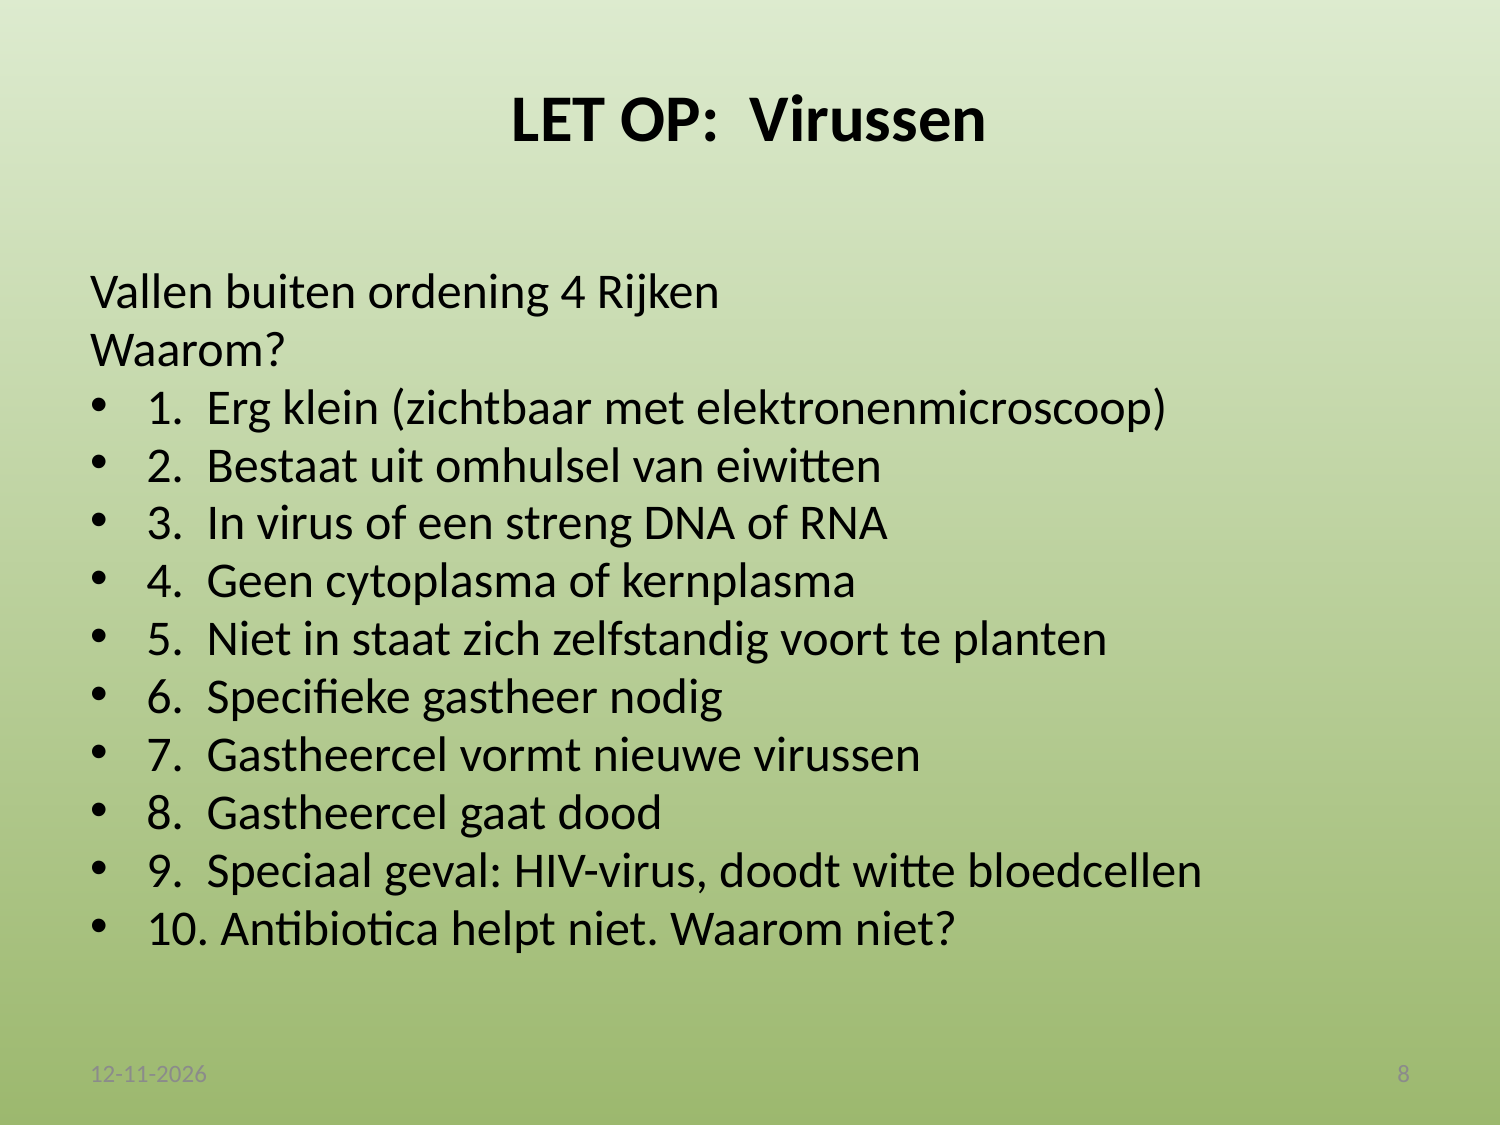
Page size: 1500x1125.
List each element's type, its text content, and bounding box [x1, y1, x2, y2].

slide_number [75, 1042, 425, 1103]
title LET OP: Virussen [75, 45, 1425, 185]
list Vallen buiten ordening 4 Rijken Waarom? 1. Erg klein (zichtbaar met elektronenmicroscoop) 2. Bestaat uit omhulsel van eiwitten 3. In virus of een streng DNA of RNA 4. Geen cytoplasma of kernplasma 5. Niet in staat zich zelfstandig voort te planten 6. Specifieke gastheer nodig 7. Gastheercel vormt nieuwe virussen 8. Gastheercel gaat dood 9. Speciaal geval: HIV-virus, doodt witte bloedcellen 10. Antibiotica helpt niet. Waarom niet? [75, 262, 1425, 1005]
slide_number 8 [1074, 1042, 1425, 1103]
